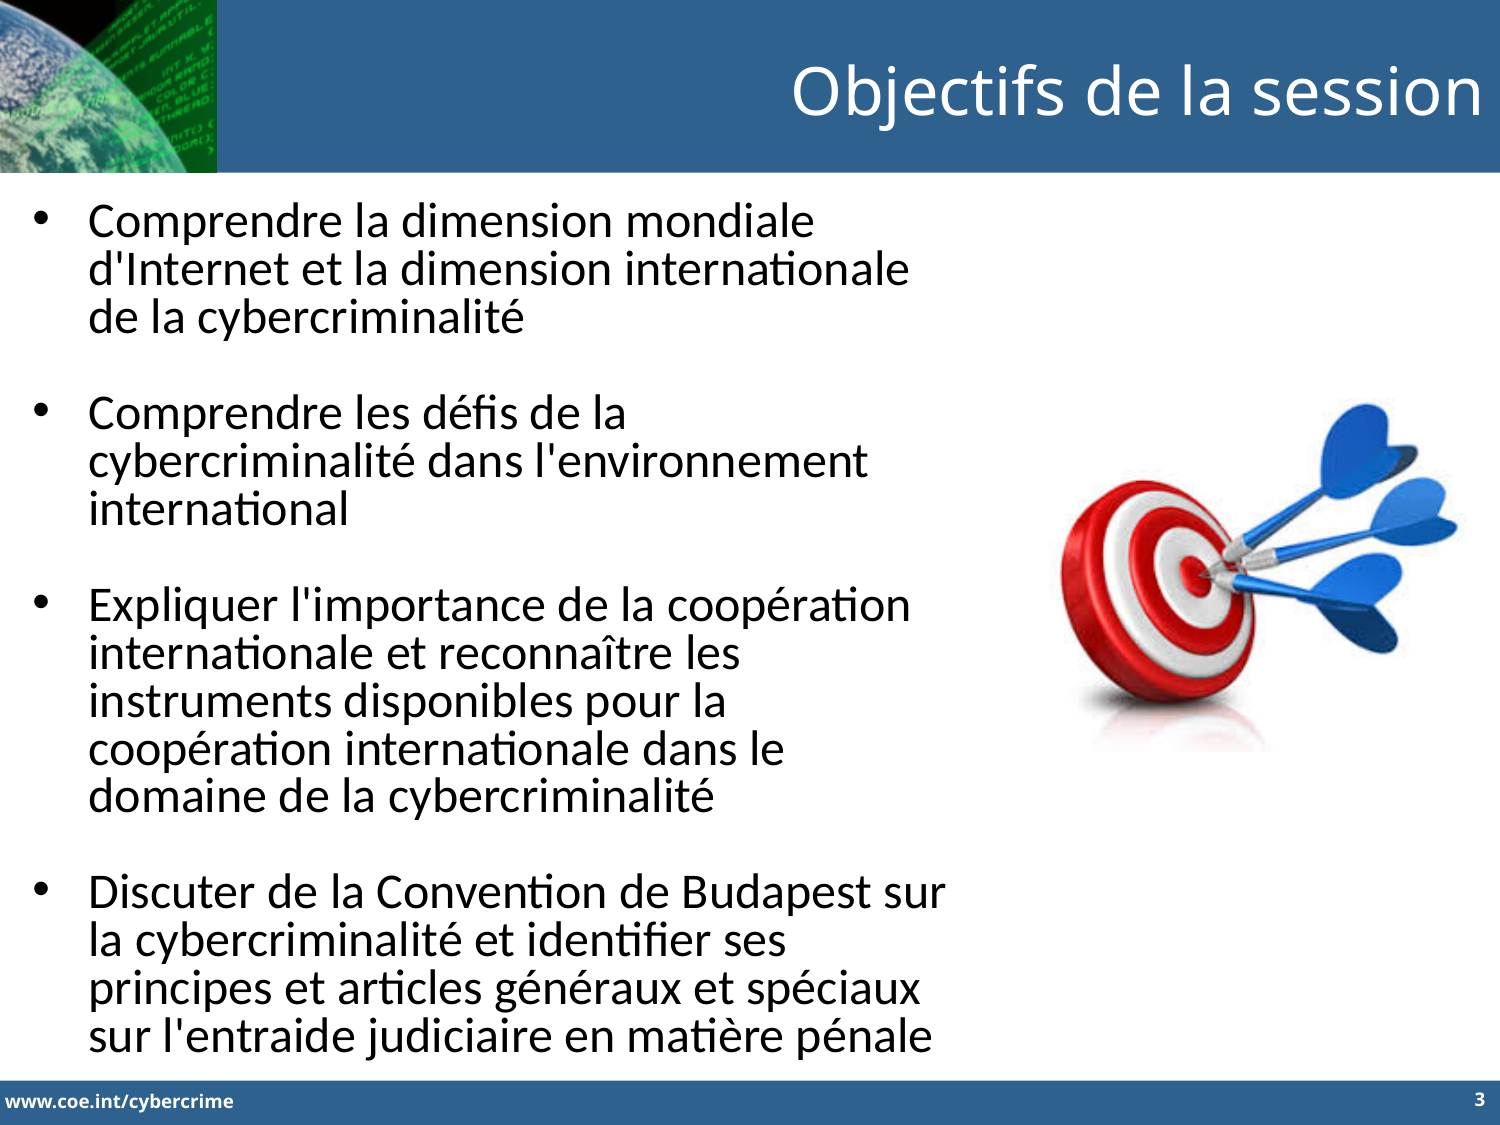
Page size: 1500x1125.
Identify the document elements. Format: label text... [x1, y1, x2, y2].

picture [1021, 398, 1483, 752]
picture [0, 1, 217, 173]
text_box Comprendre la dimension mondiale d'Internet et la dimension internationale de la cybercriminalité Comprendre les défis de la cybercriminalité dans l'environnement international Expliquer l'importance de la coopération internationale et reconnaître les instruments disponibles pour la coopération internationale dans le domaine de la cybercriminalité Discuter de la Convention de Budapest sur la cybercriminalité et identifier ses principes et articles généraux et spéciaux sur l'entraide judiciaire en matière pénale [17, 191, 976, 1070]
text_box Objectifs de la session [229, 12, 1500, 166]
slide_number 3 [1162, 1080, 1500, 1125]
